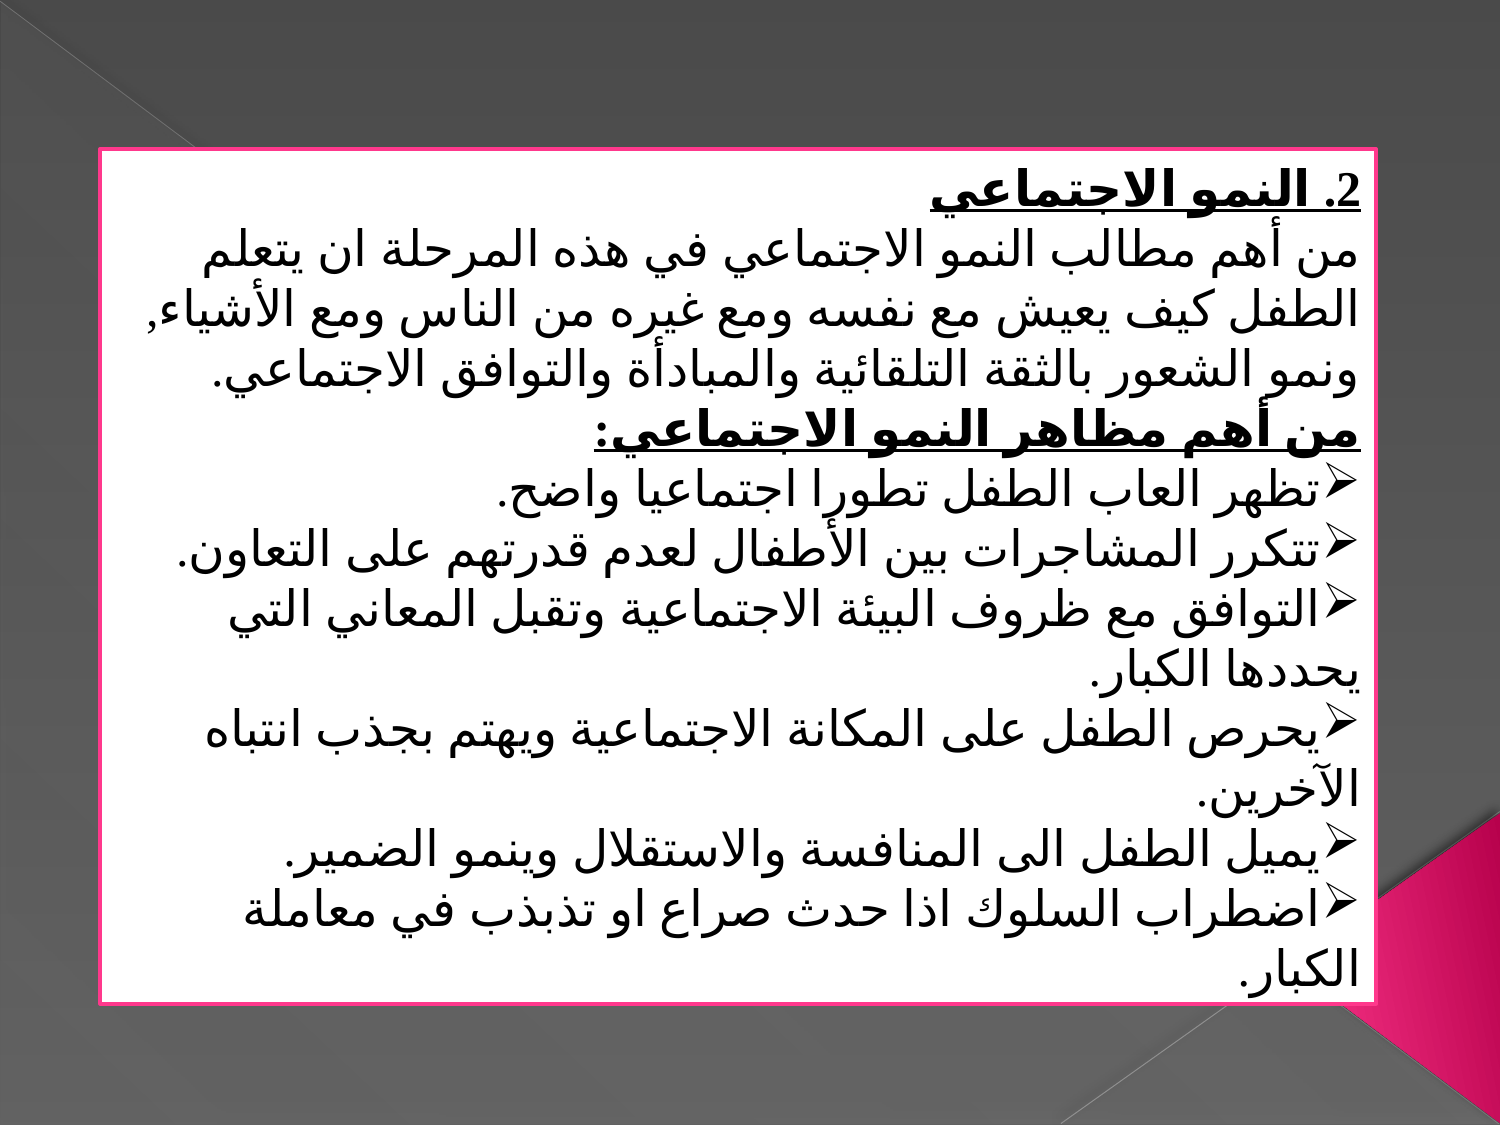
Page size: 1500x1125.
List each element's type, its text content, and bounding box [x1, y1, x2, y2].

text_box 2. النمو الاجتماعي من أهم مطالب النمو الاجتماعي في هذه المرحلة ان يتعلم الطفل كيف يعيش مع نفسه ومع غيره من الناس ومع الأشياء, ونمو الشعور بالثقة التلقائية والمبادأة والتوافق الاجتماعي. من أهم مظاهر النمو الاجتماعي: تظهر العاب الطفل تطورا اجتماعيا واضح. تتكرر المشاجرات بين الأطفال لعدم قدرتهم على التعاون. التوافق مع ظروف البيئة الاجتماعية وتقبل المعاني التي يحددها الكبار. يحرص الطفل على المكانة الاجتماعية ويهتم بجذب انتباه الآخرين. يميل الطفل الى المنافسة والاستقلال وينمو الضمير. اضطراب السلوك اذا حدث صراع او تذبذب في معاملة الكبار. [98, 147, 1378, 1006]
